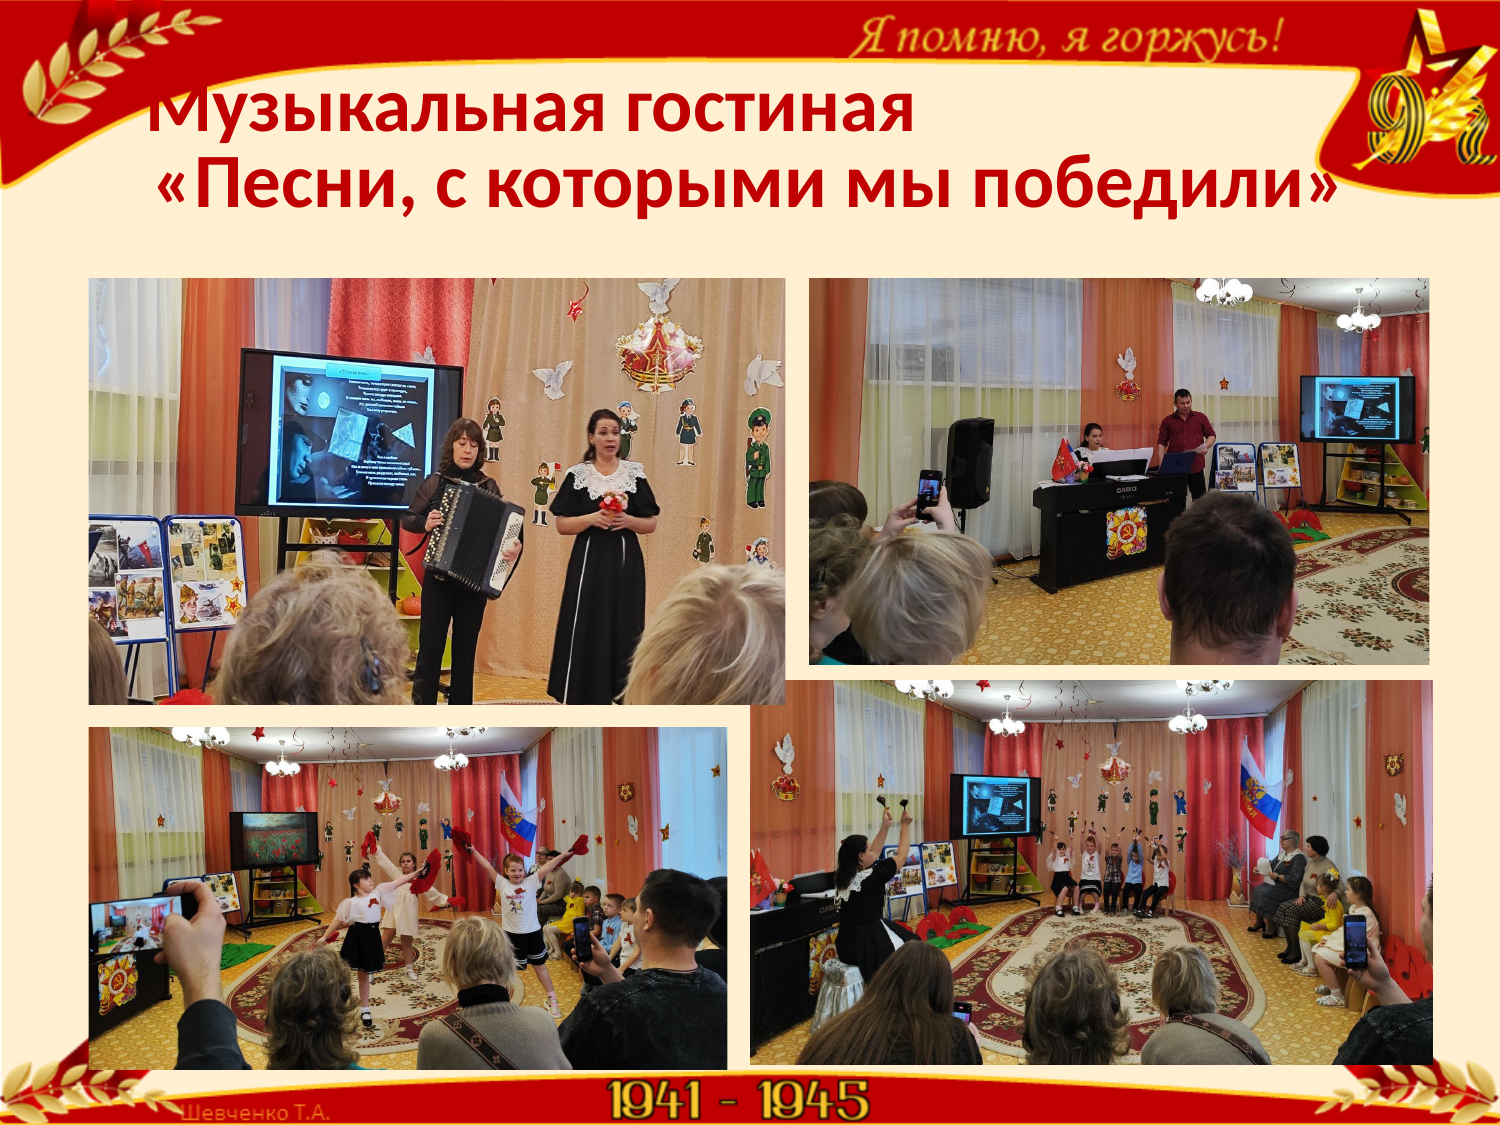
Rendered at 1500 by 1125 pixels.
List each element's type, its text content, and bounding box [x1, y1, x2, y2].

title Музыкальная гостиная «Песни, с которыми мы победили» [75, 45, 1425, 256]
picture [0, 0, 1500, 1125]
